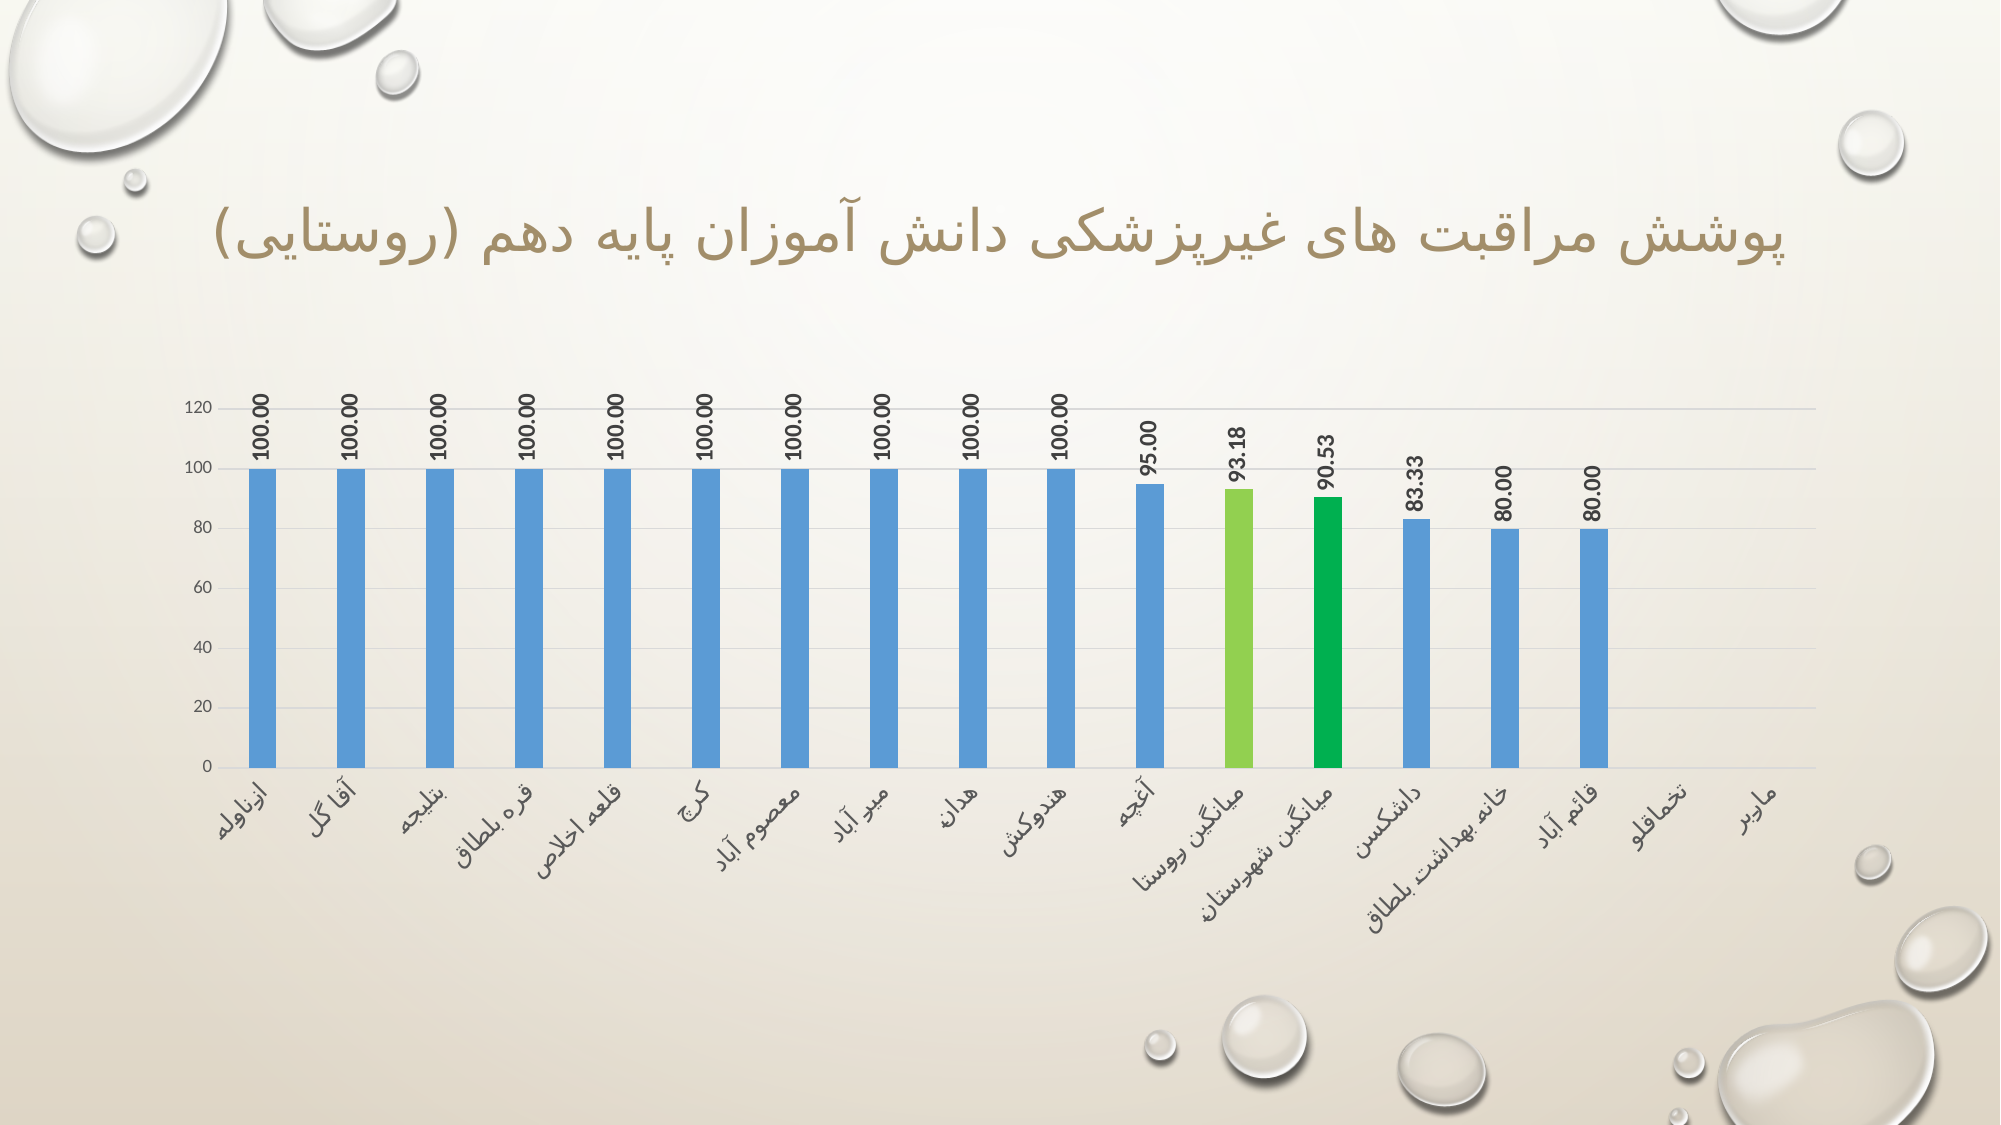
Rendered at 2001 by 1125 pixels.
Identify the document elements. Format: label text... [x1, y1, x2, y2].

chart [149, 387, 1851, 951]
title پوشش مراقبت های غیرپزشکی دانش آموزان پایه دهم (روستایی) [149, 101, 1851, 364]
picture [0, 0, 2000, 1125]
